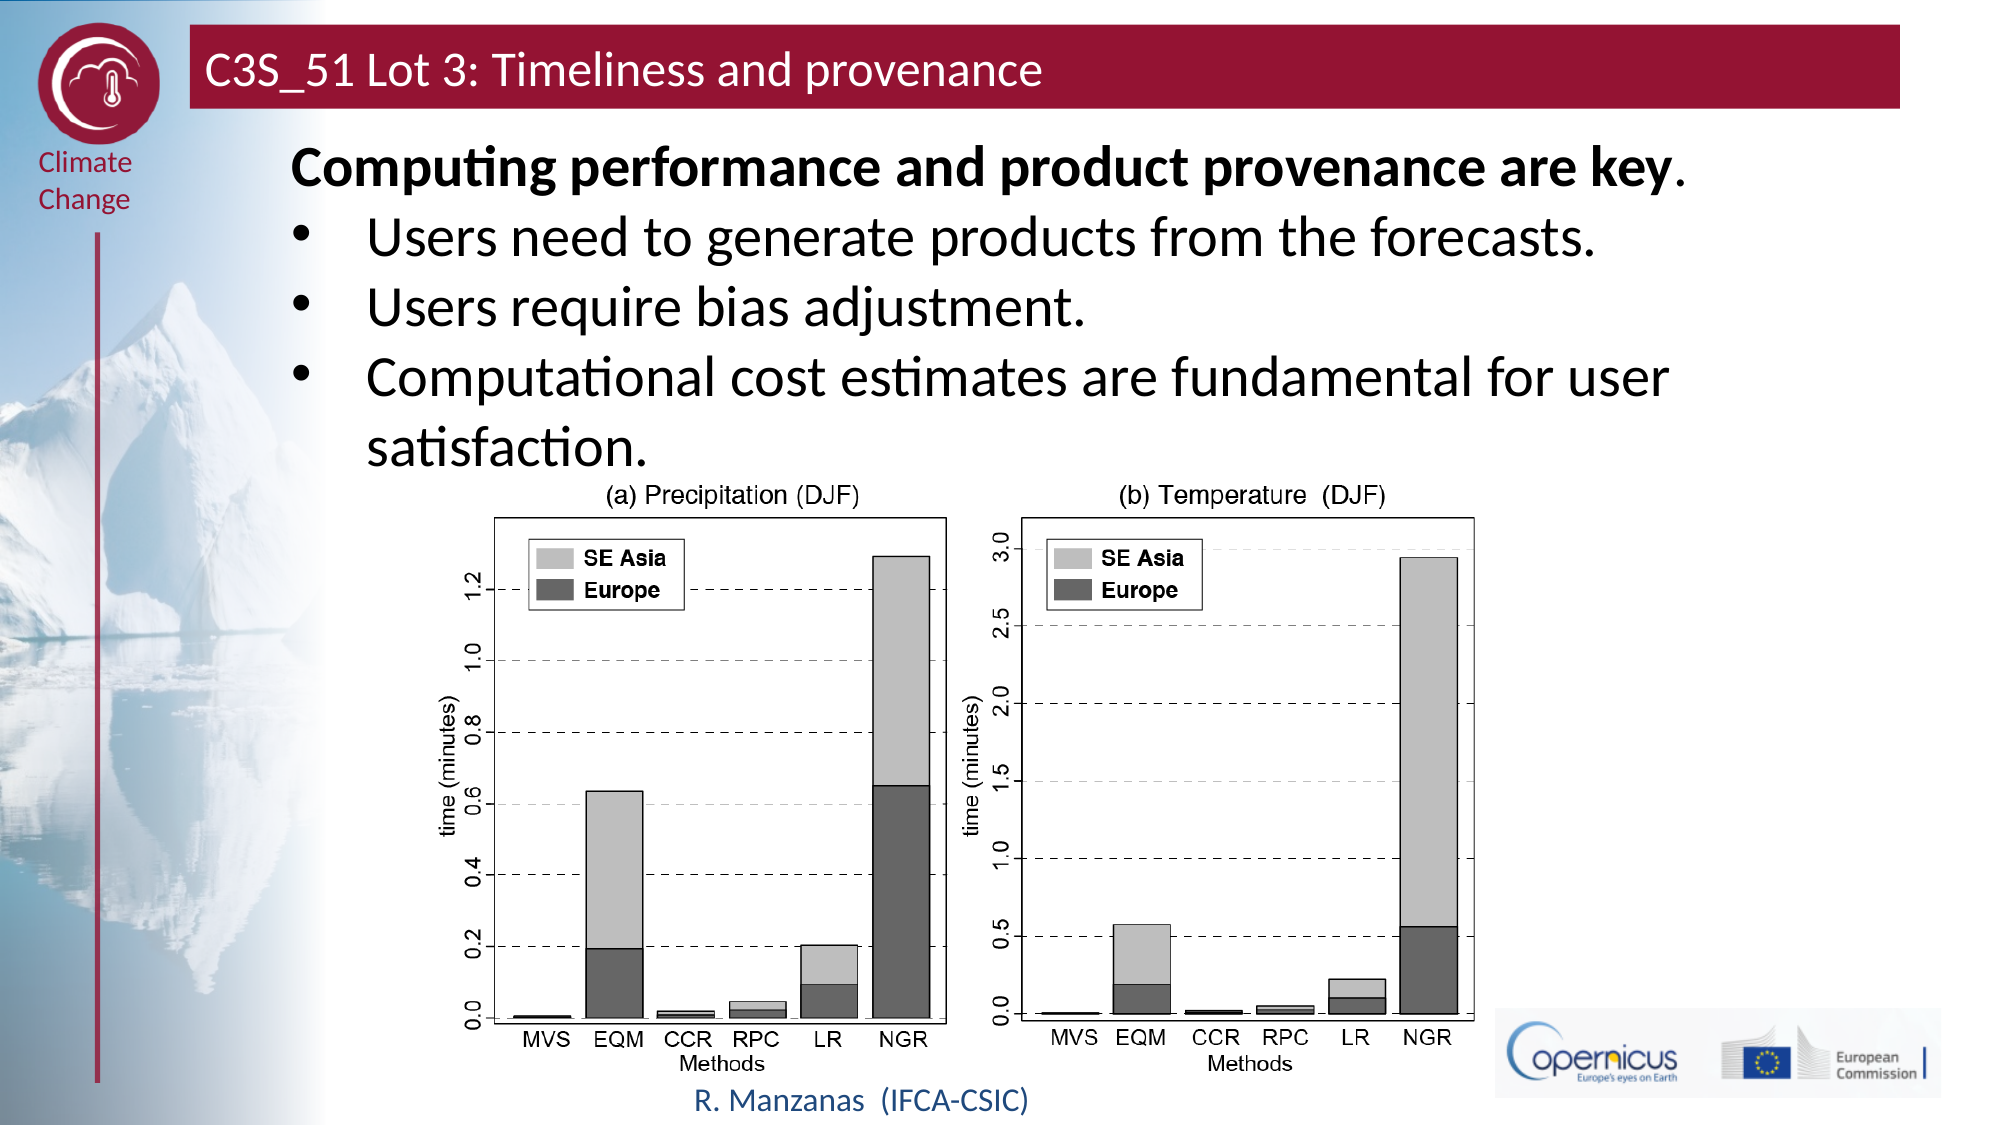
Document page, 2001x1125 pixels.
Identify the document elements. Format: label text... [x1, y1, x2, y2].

picture [1495, 1008, 1942, 1098]
text_box R. Manzanas (IFCA-CSIC) [680, 1086, 1171, 1125]
title C3S_51 Lot 3: Timeliness and provenance [189, 24, 1900, 109]
picture [25, 4, 171, 155]
picture [434, 481, 1475, 1079]
list Computing performance and product provenance are key. Users need to generate products from the forecasts. Users require bias adjustment. Computational cost estimates are fundamental for user satisfaction. [276, 120, 1874, 1047]
